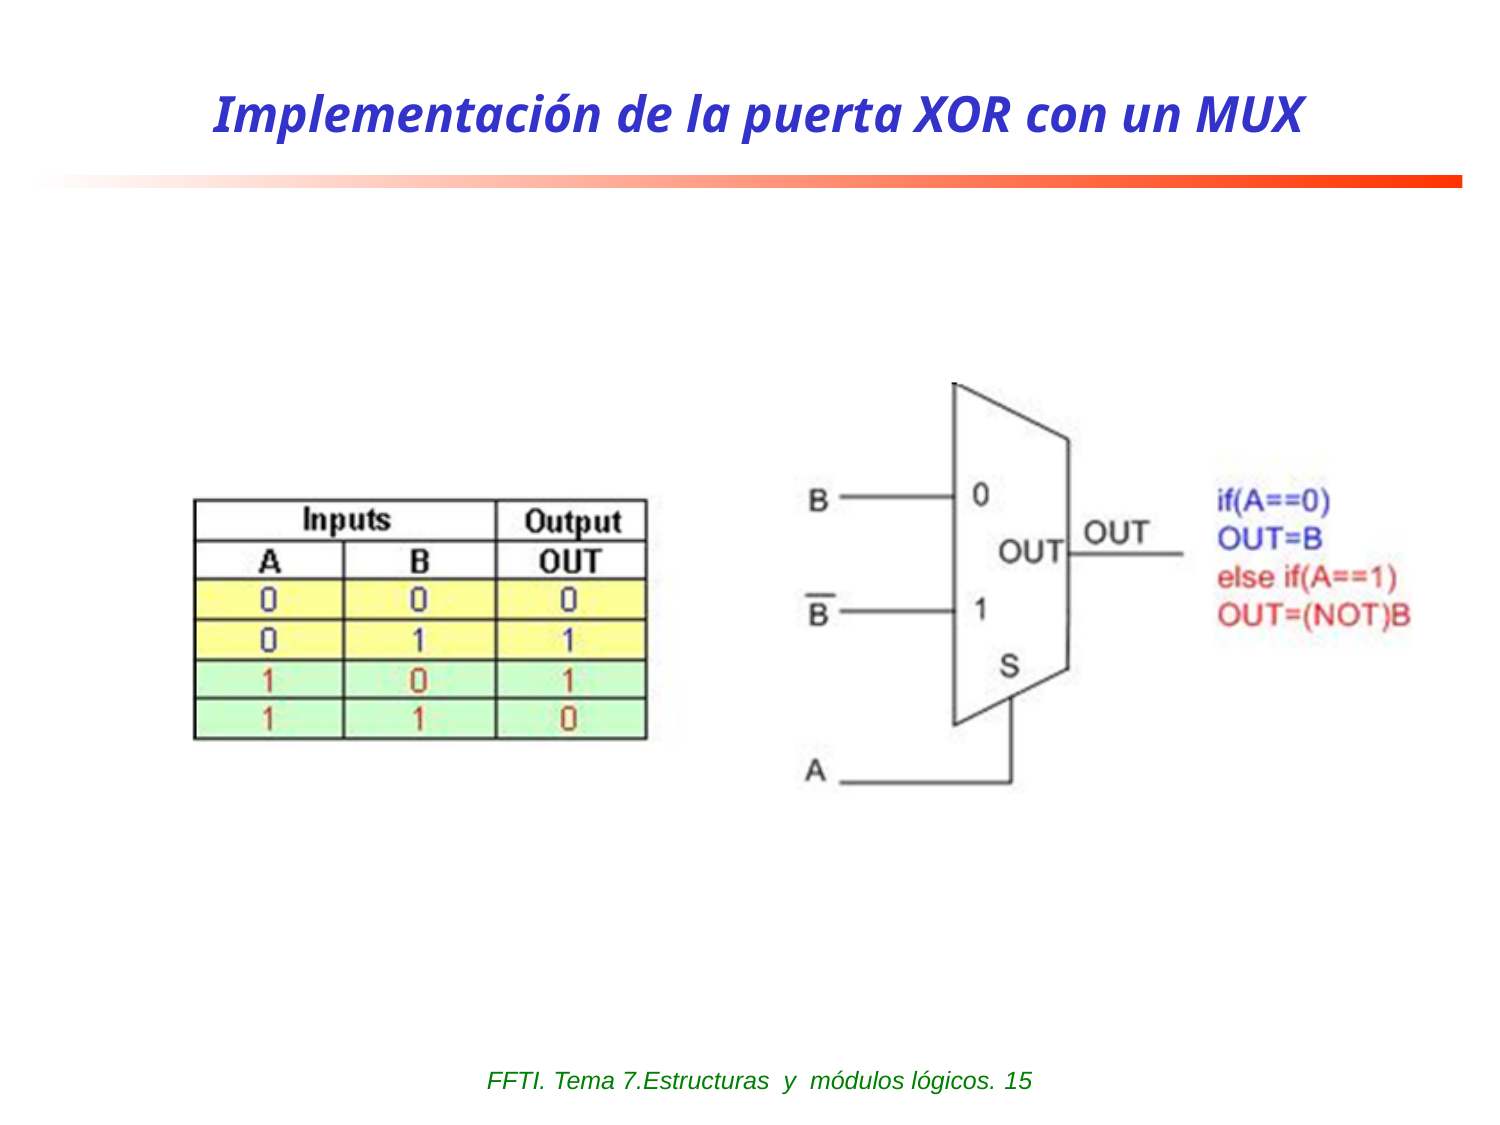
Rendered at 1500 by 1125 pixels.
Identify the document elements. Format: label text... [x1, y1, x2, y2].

title Implementación de la puerta XOR con un MUX [68, 49, 1451, 176]
footer FFTI. Tema 7.Estructuras y módulos lógicos. 15 [68, 1056, 1451, 1103]
picture [188, 381, 1418, 795]
